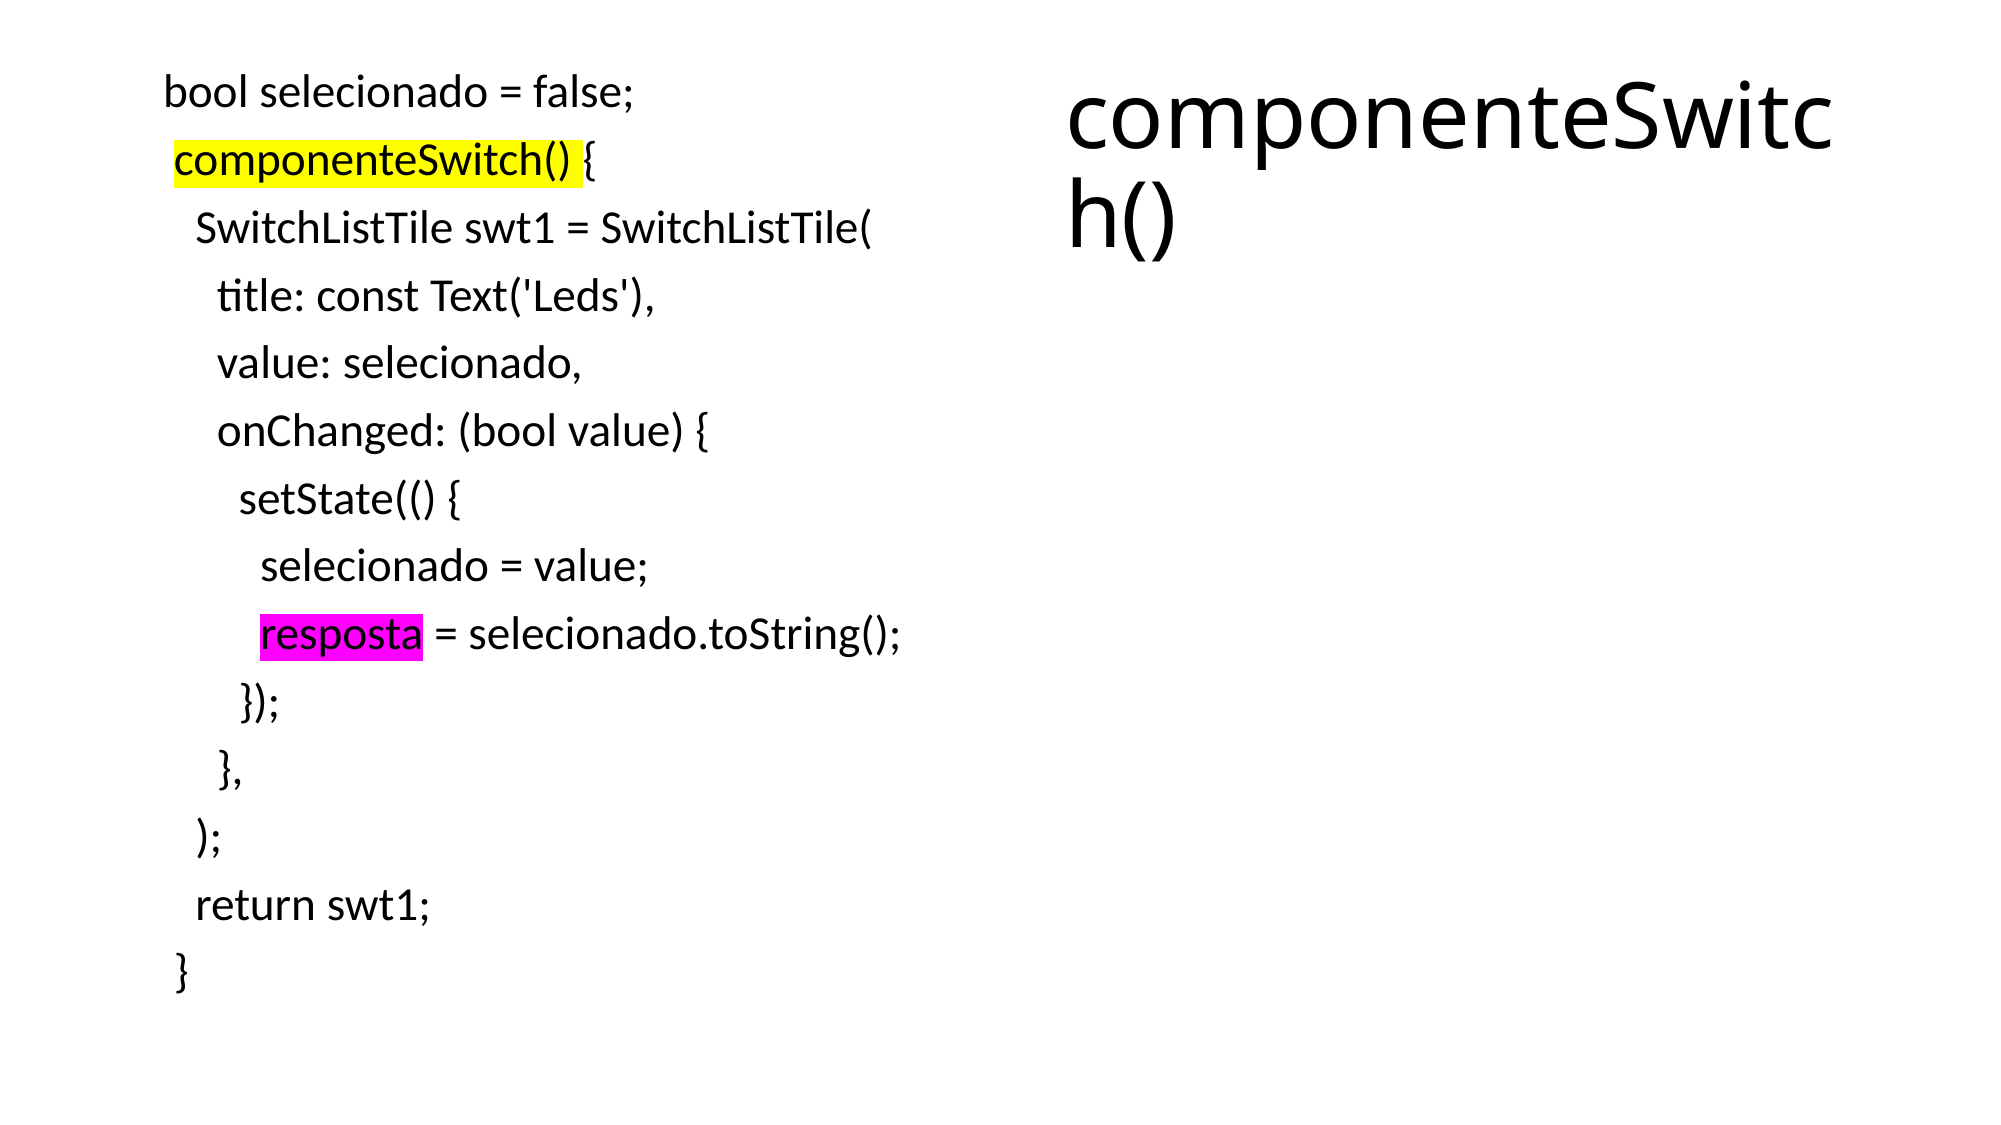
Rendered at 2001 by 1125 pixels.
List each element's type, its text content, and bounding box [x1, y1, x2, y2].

list bool selecionado = false; componenteSwitch() { SwitchListTile swt1 = SwitchListTile( title: const Text('Leds'), value: selecionado, onChanged: (bool value) { setState(() { selecionado = value; resposta = selecionado.toString(); }); }, ); return swt1; } [137, 59, 1863, 1014]
